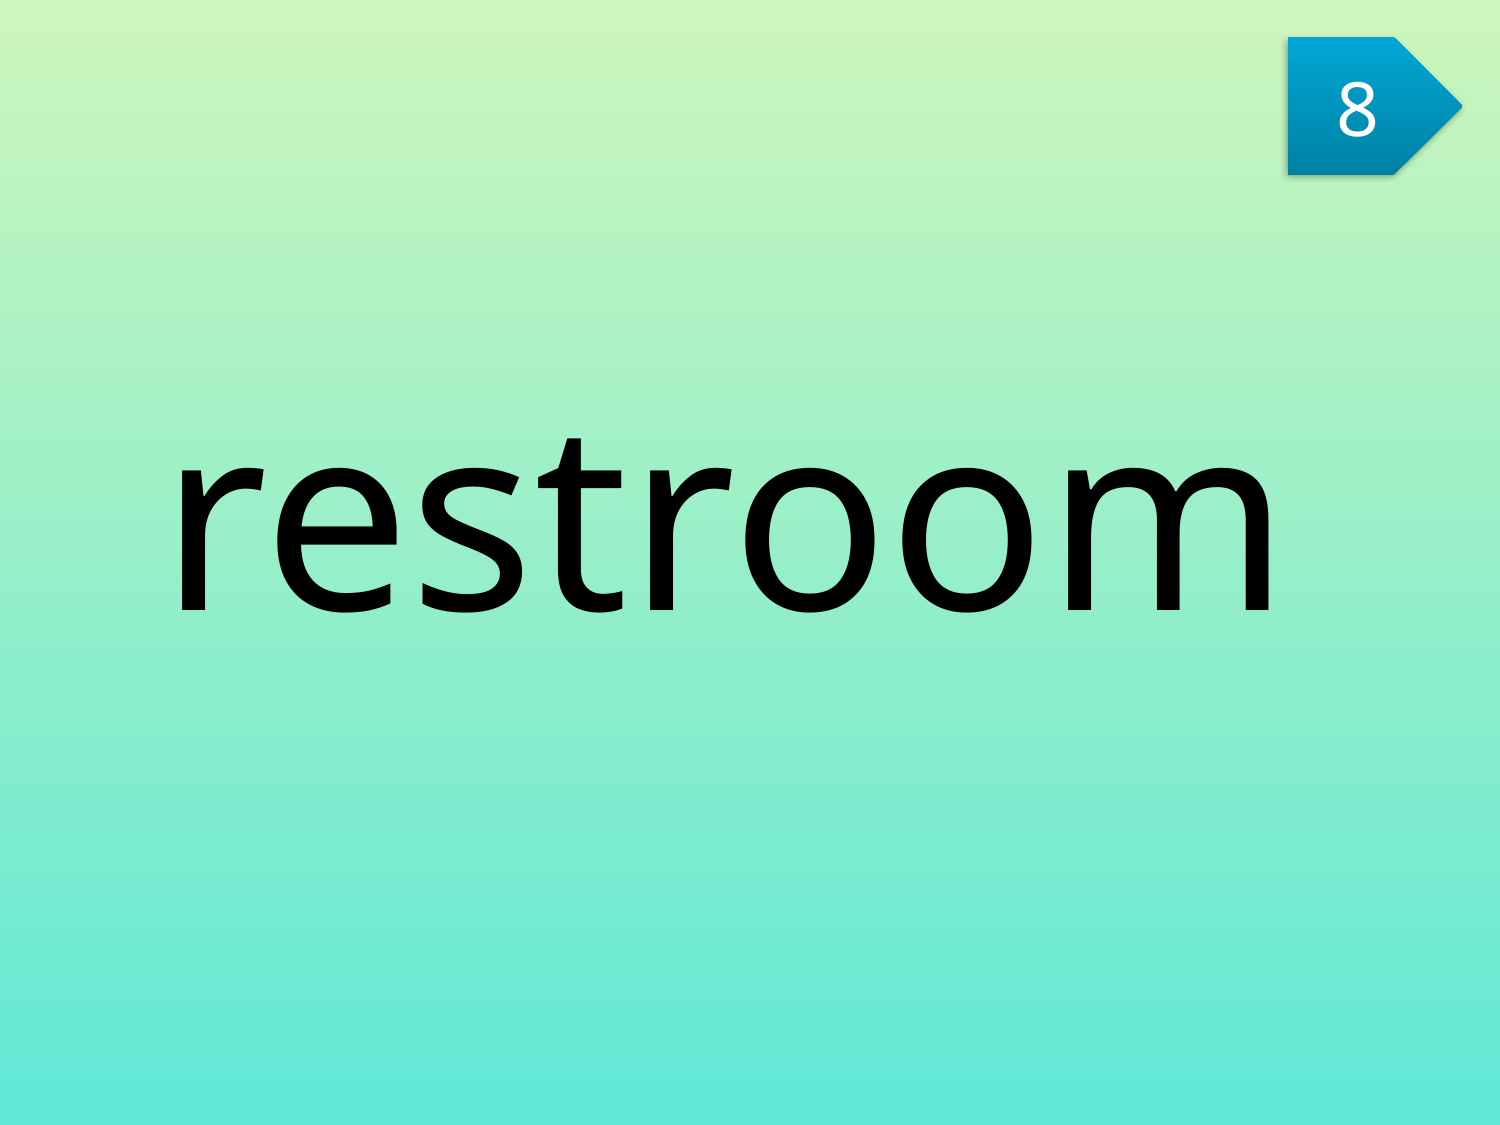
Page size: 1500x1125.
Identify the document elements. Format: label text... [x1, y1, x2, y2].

text_box 8 [1287, 37, 1463, 175]
title restroom [50, 412, 1400, 600]
